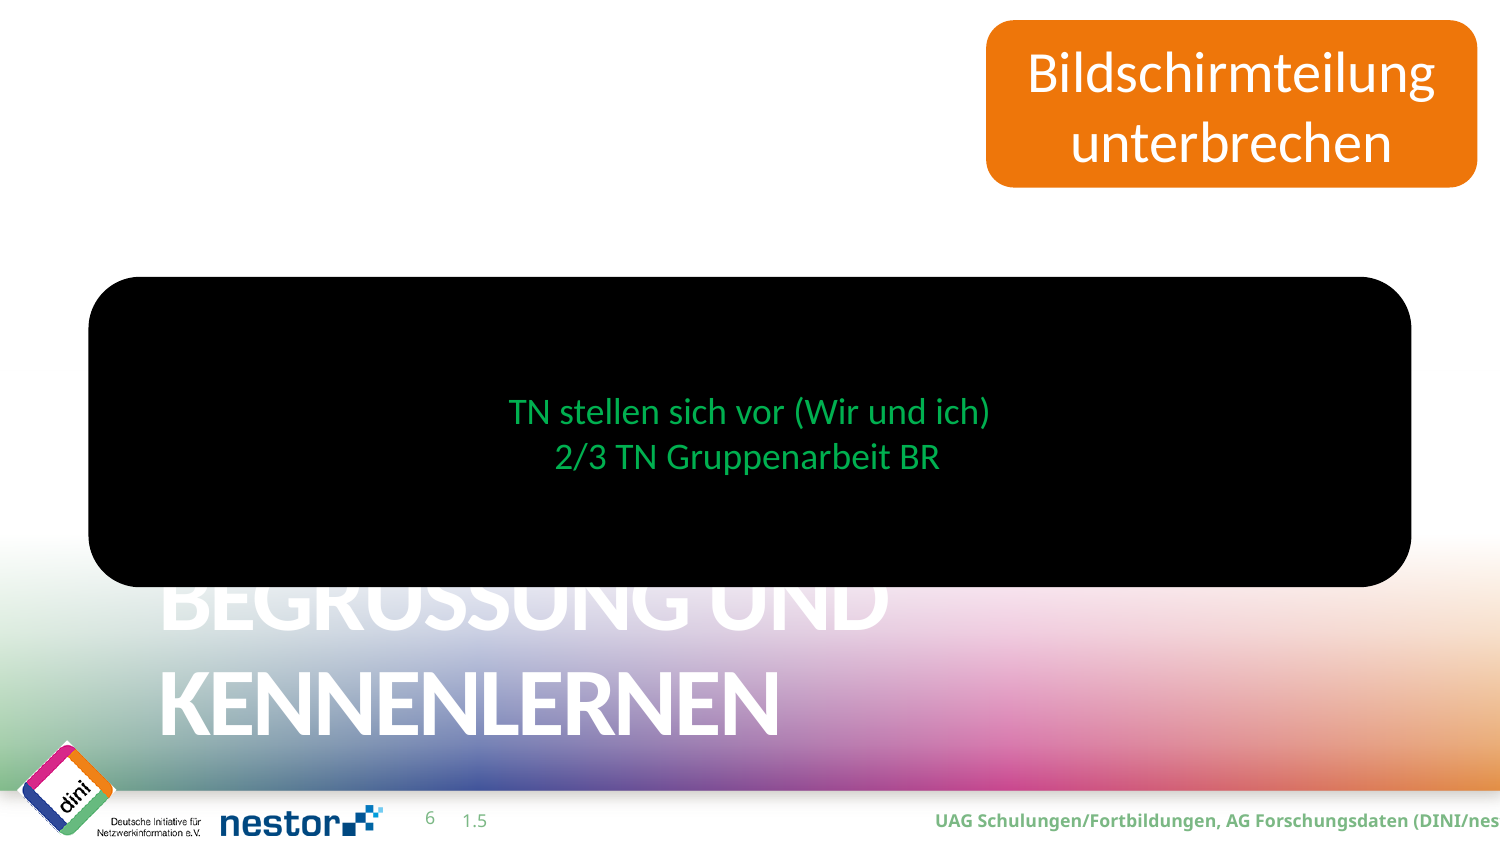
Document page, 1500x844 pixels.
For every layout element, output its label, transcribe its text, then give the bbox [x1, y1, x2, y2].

text_box 1.5 [433, 801, 502, 838]
title Begrüssung und Kennenlernen [149, 604, 1495, 765]
picture [0, 368, 1500, 844]
slide_number 5 [406, 801, 454, 841]
text_box TN stellen sich vor (Wir und ich) 2/3 TN Gruppenarbeit BR [88, 276, 1412, 588]
text_box Bildschirmteilung unterbrechen [986, 20, 1478, 188]
